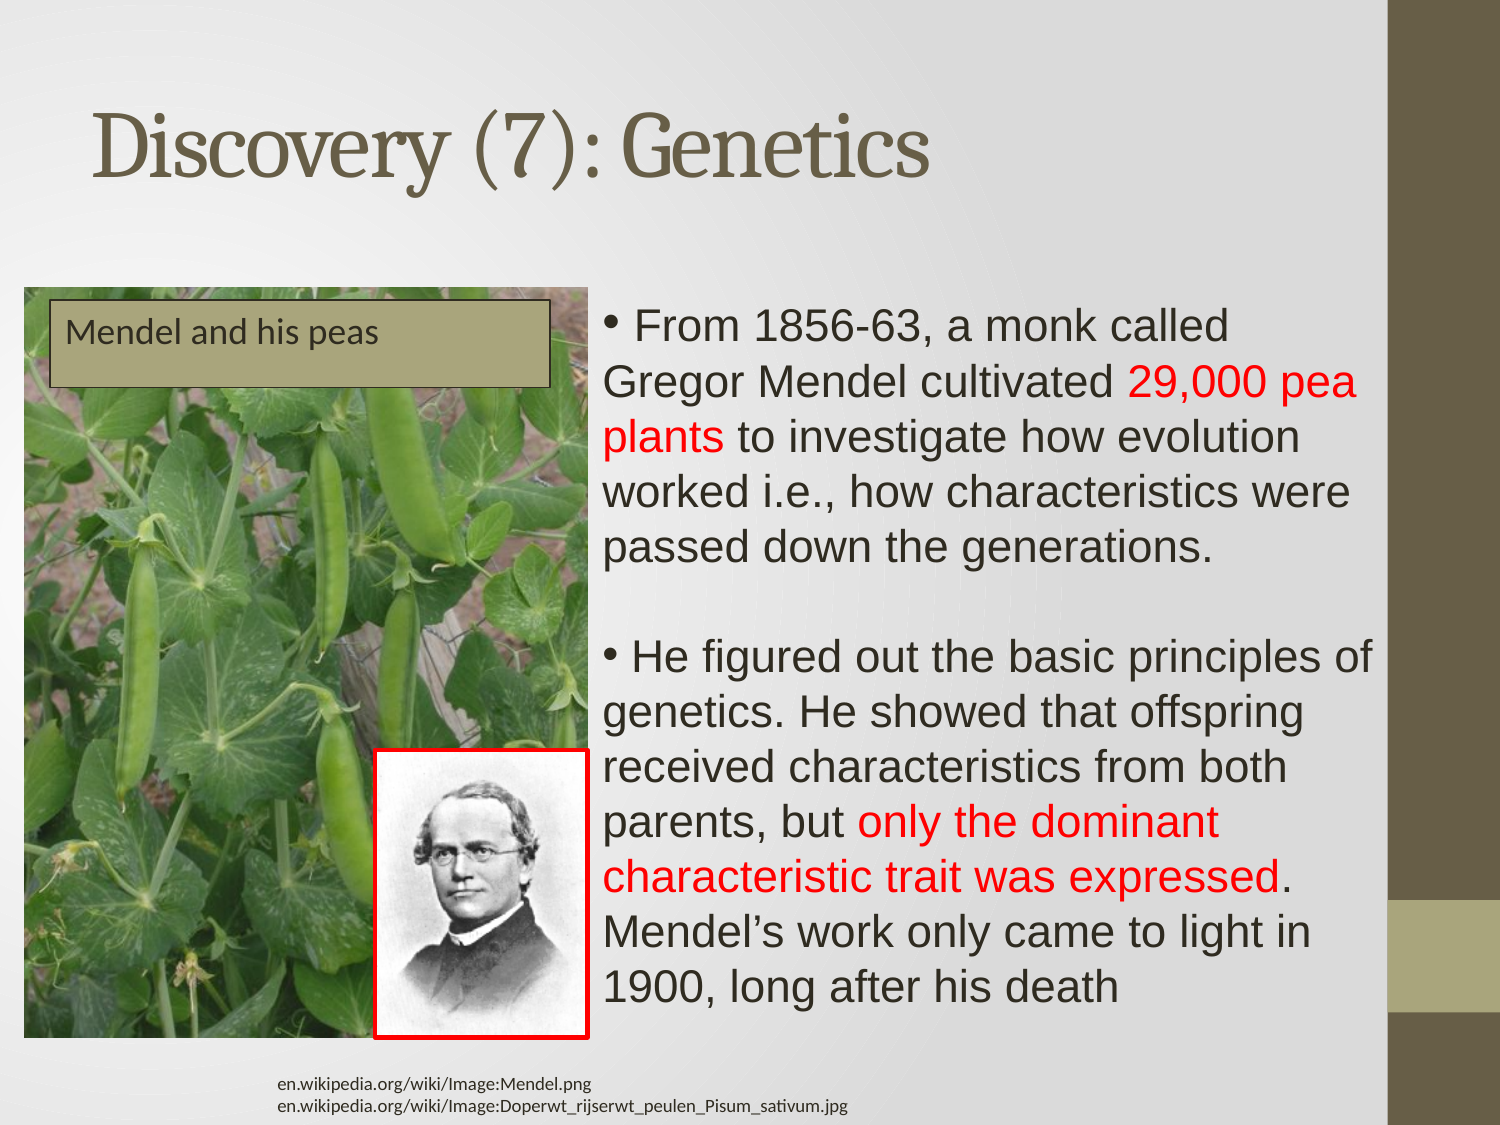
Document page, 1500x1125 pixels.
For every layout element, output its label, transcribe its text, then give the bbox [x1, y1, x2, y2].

text_box en.wikipedia.org/wiki/Image:Mendel.png en.wikipedia.org/wiki/Image:Doperwt_rijserwt_peulen_Pisum_sativum.jpg [262, 1064, 587, 1124]
picture [24, 286, 588, 1038]
text_box From 1856-63, a monk called Gregor Mendel cultivated 29,000 pea plants to investigate how evolution worked i.e., how characteristics were passed down the generations. He figured out the basic principles of genetics. He showed that offspring received characteristics from both parents, but only the dominant characteristic trait was expressed. Mendel’s work only came to light in 1900, long after his death [587, 284, 1400, 1125]
title Discovery (7): Genetics [75, 45, 1325, 233]
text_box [374, 749, 588, 1038]
